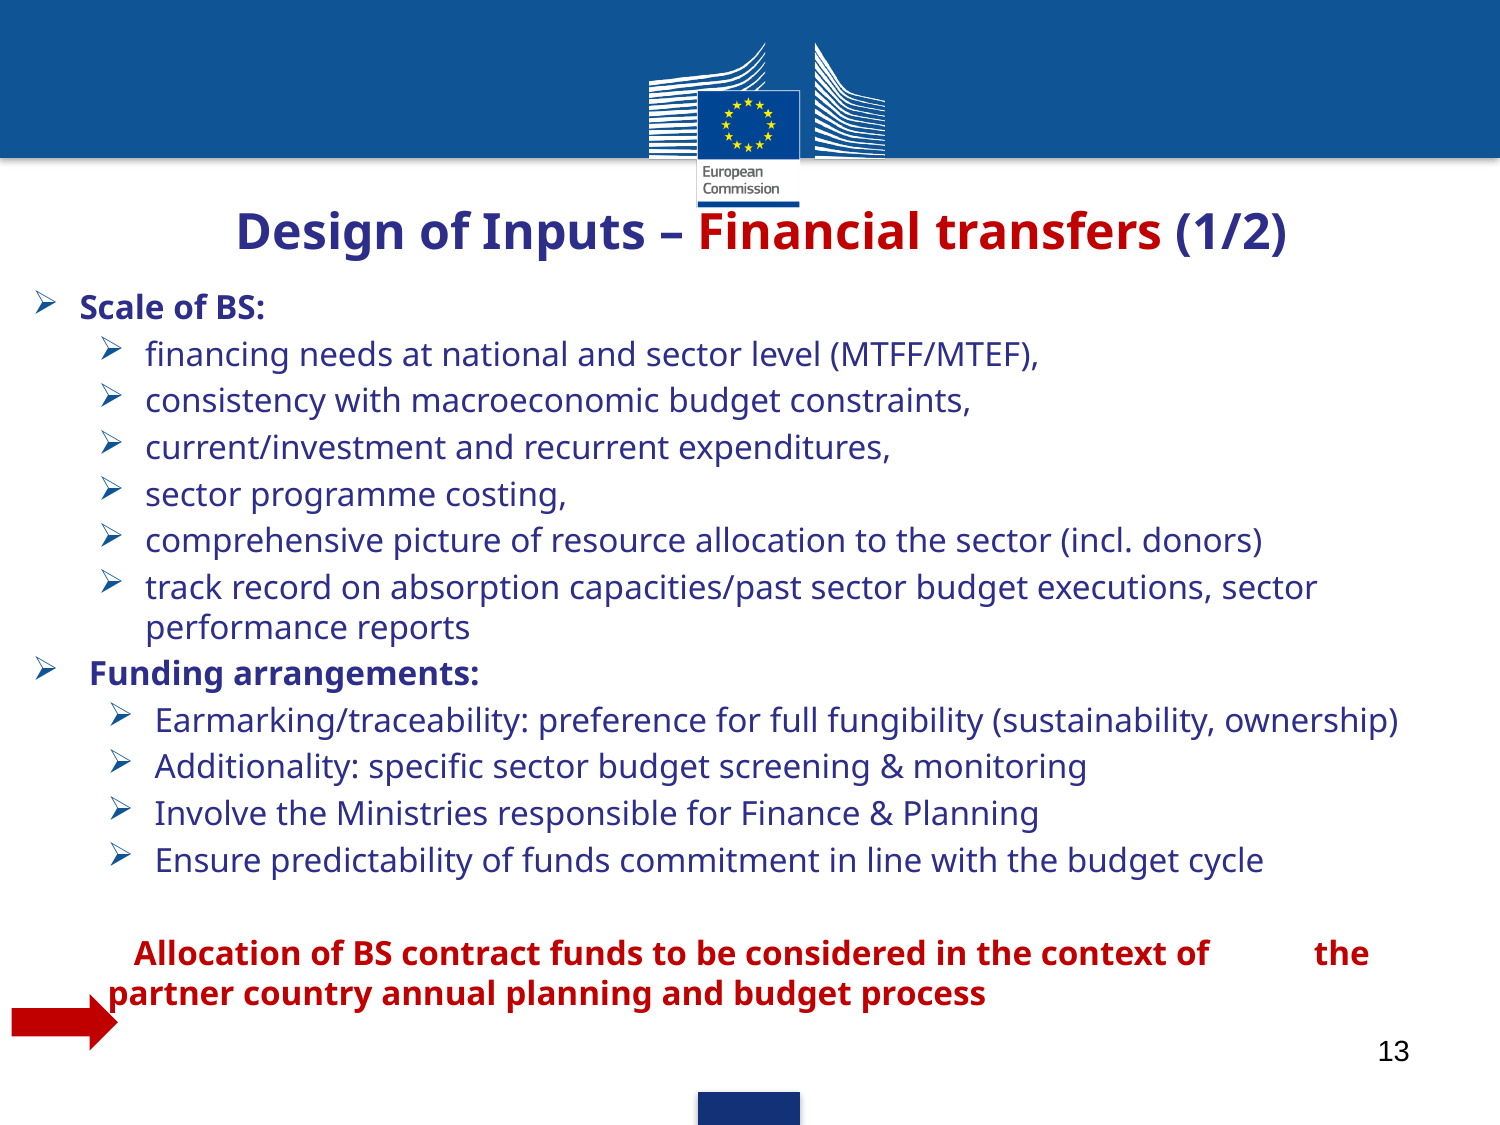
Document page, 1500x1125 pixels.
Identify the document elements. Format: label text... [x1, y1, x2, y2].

text_box [11, 993, 118, 1051]
list Scale of BS: financing needs at national and sector level (MTFF/MTEF), consistency with macroeconomic budget constraints, current/investment and recurrent expenditures, sector programme costing, comprehensive picture of resource allocation to the sector (incl. donors) track record on absorption capacities/past sector budget executions, sector performance reports Funding arrangements: Earmarking/traceability: preference for full fungibility (sustainability, ownership) Additionality: specific sector budget screening & monitoring Involve the Ministries responsible for Finance & Planning Ensure predictability of funds commitment in line with the budget cycle Allocation of BS contract funds to be considered in the context of the partner country annual planning and budget process [17, 278, 1483, 1024]
slide_number 13 [1074, 1024, 1426, 1103]
title Design of Inputs – Financial transfers (1/2) [64, 207, 1416, 278]
picture [649, 42, 885, 207]
